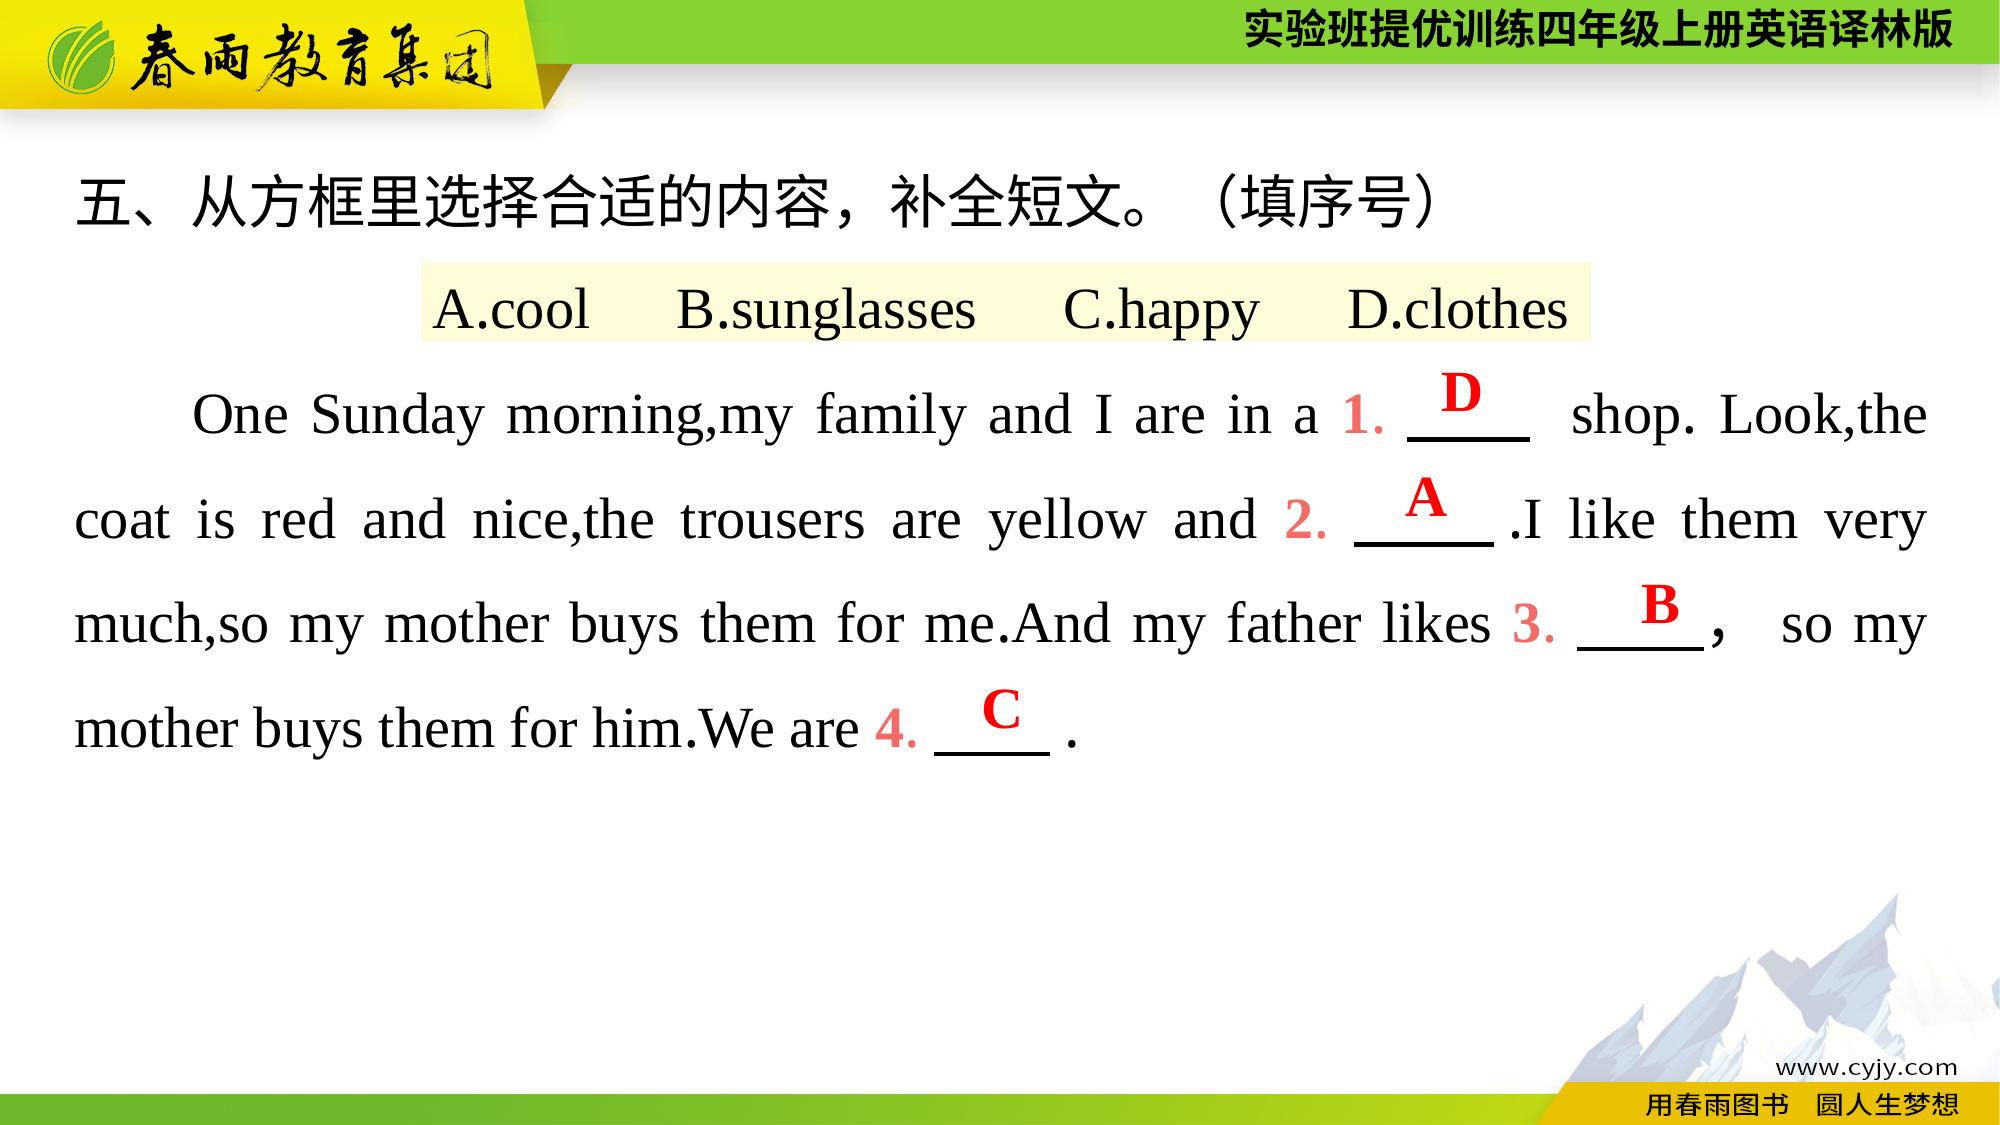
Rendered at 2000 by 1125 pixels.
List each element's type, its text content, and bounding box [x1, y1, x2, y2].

text_box A [1390, 450, 1463, 536]
text_box D [1427, 350, 1499, 431]
list 五、从方框里选择合适的内容，补全短文。（填序号） A.cool B.sunglasses C.happy D.clothes One Sunday morning,my family and I are in a 1. shop. Look,the coat is red and nice,the trousers are yellow and 2. .I like them very much,so my mother buys them for me.And my father likes 3. ，so my mother buys them for him.We are 4. . [59, 122, 1944, 774]
text_box B [1626, 558, 1695, 643]
picture [0, 0, 2000, 1125]
text_box C [966, 662, 1039, 748]
